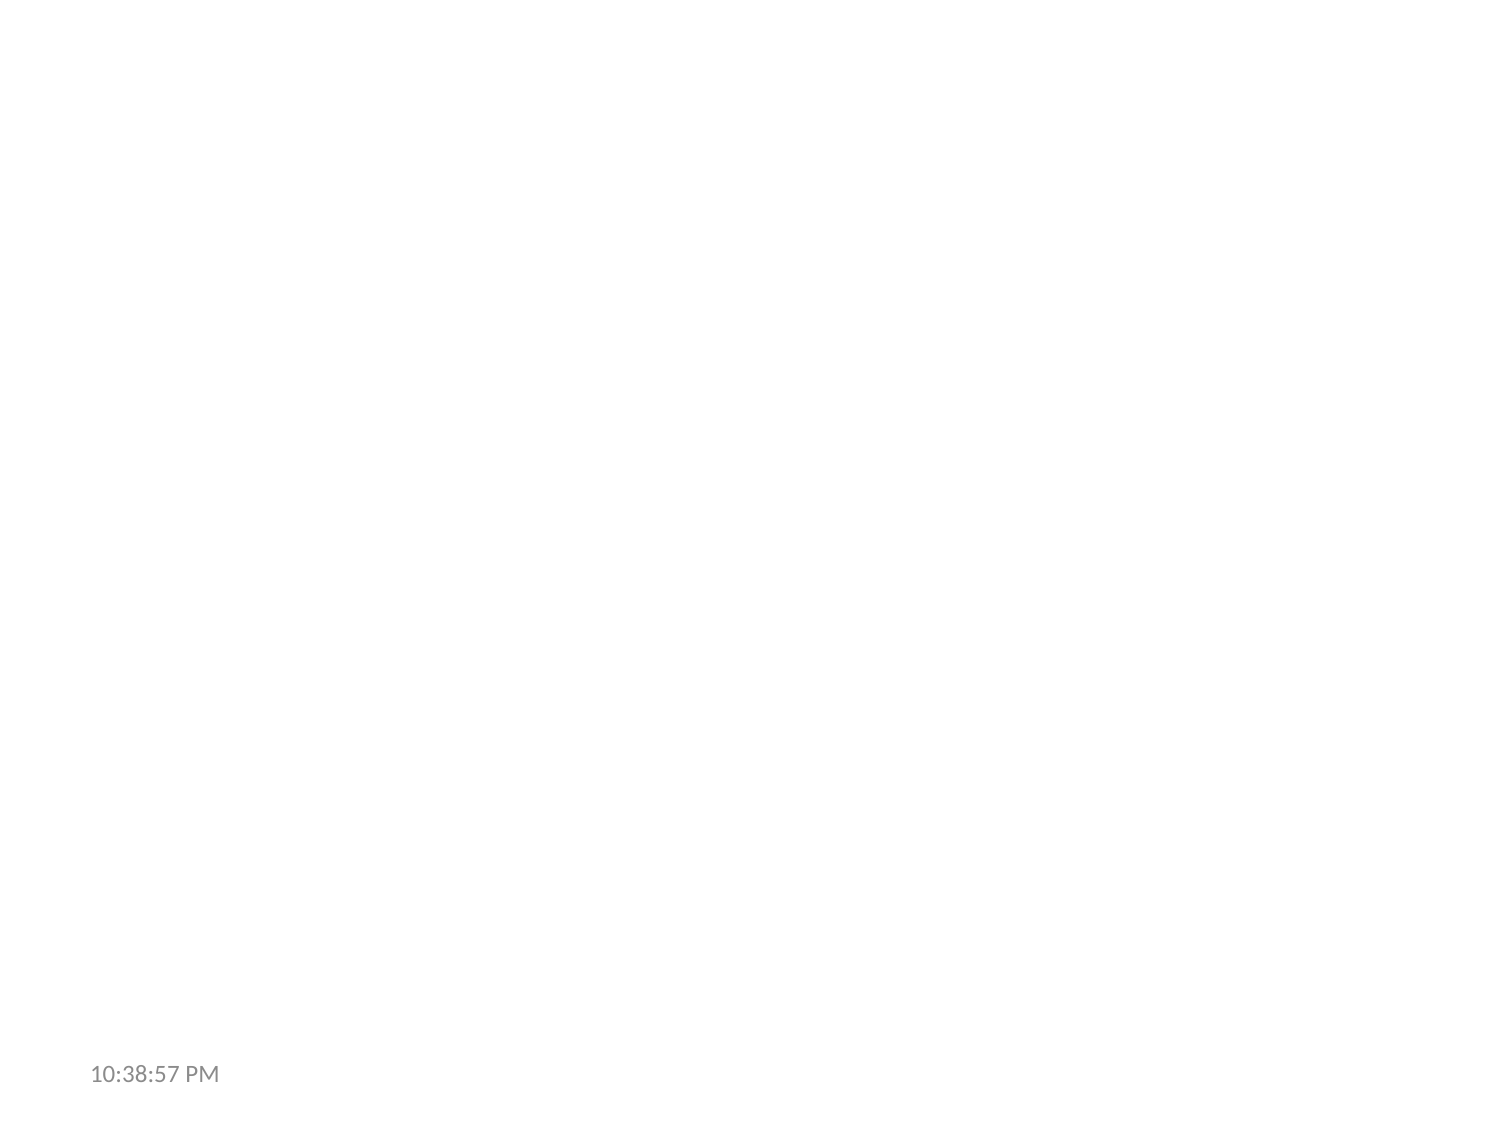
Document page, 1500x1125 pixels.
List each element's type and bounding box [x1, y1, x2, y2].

slide_number [75, 1042, 425, 1103]
